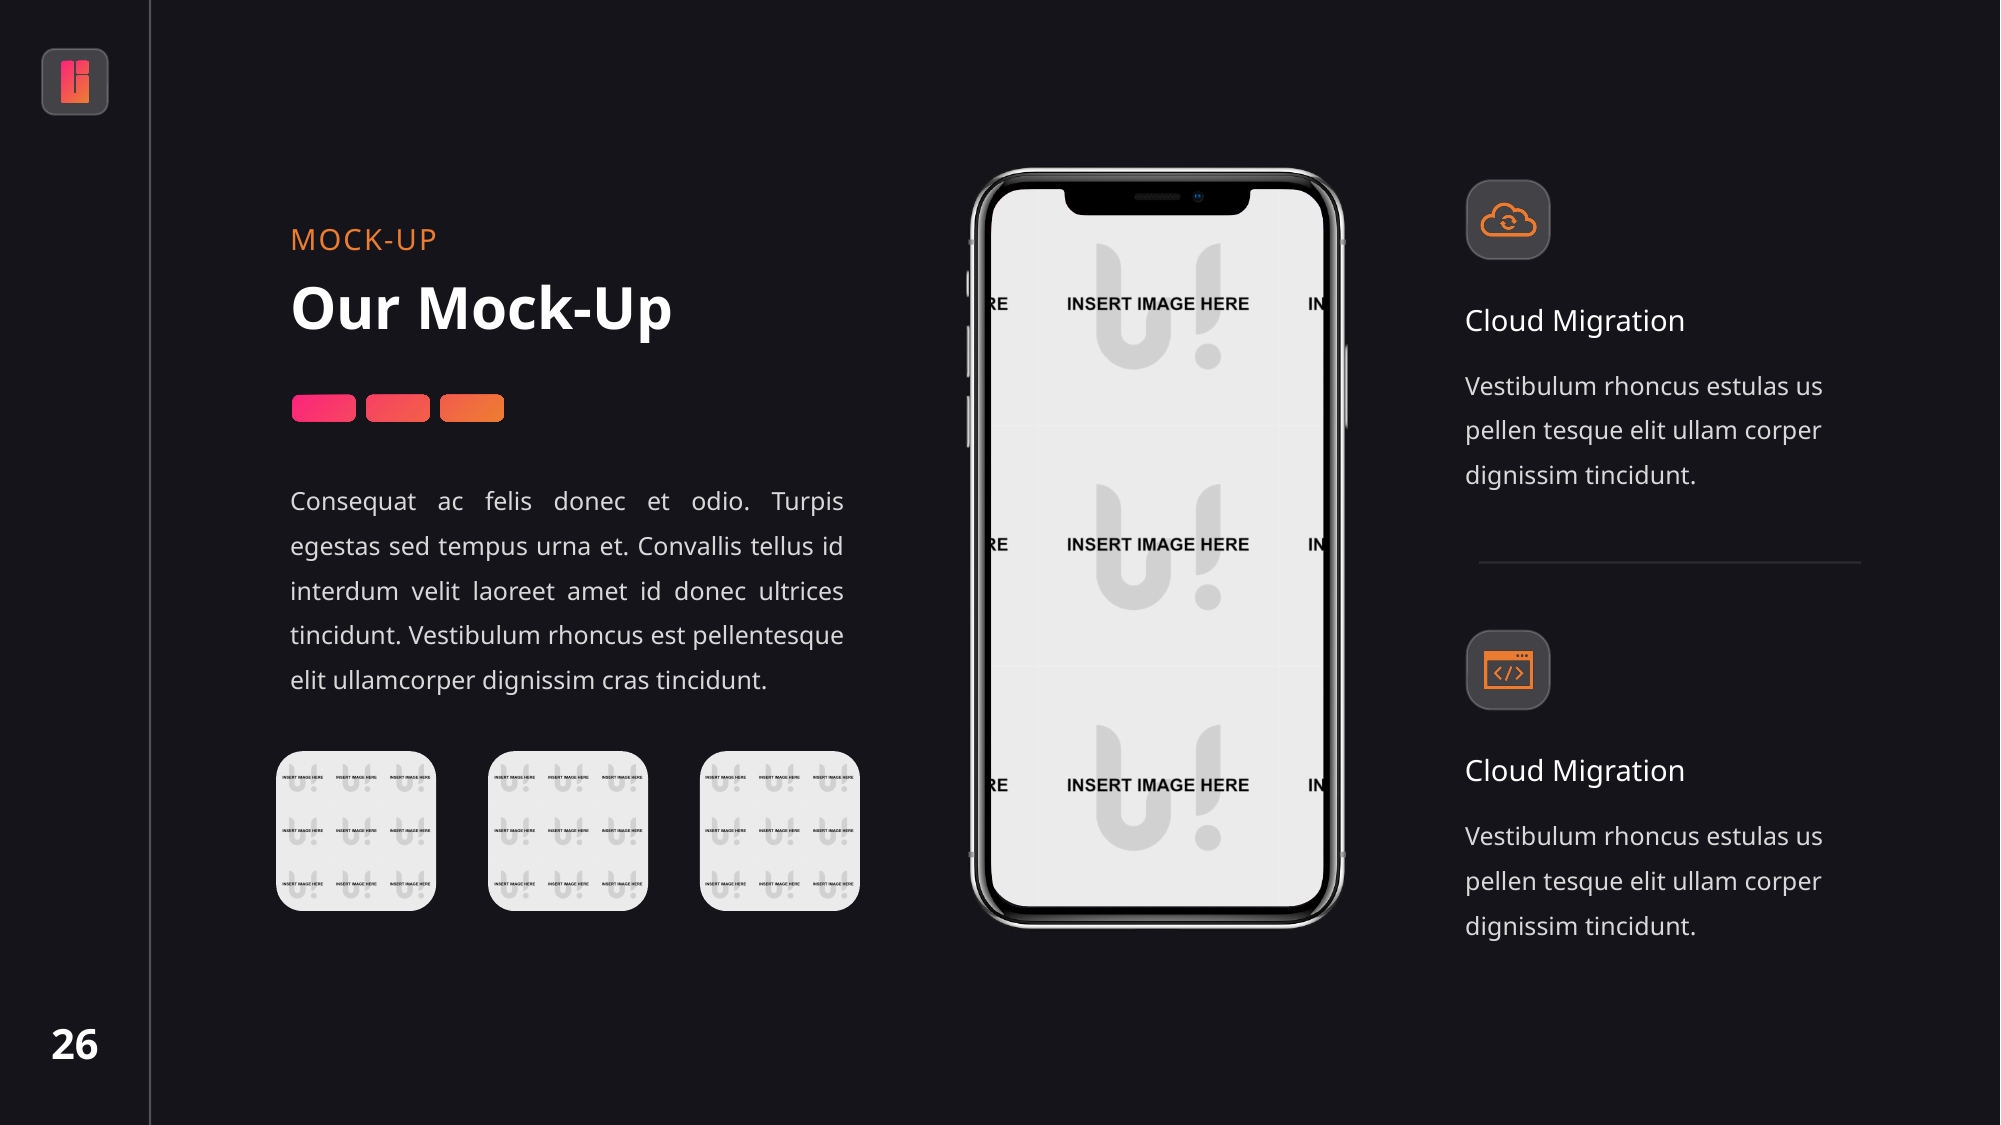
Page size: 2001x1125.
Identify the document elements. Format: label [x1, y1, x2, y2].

picture [1479, 640, 1538, 700]
picture [965, 164, 1349, 938]
text_box [1450, 180, 1862, 945]
text_box [275, 213, 890, 701]
picture [699, 751, 860, 912]
picture [276, 751, 437, 912]
picture [488, 751, 649, 912]
